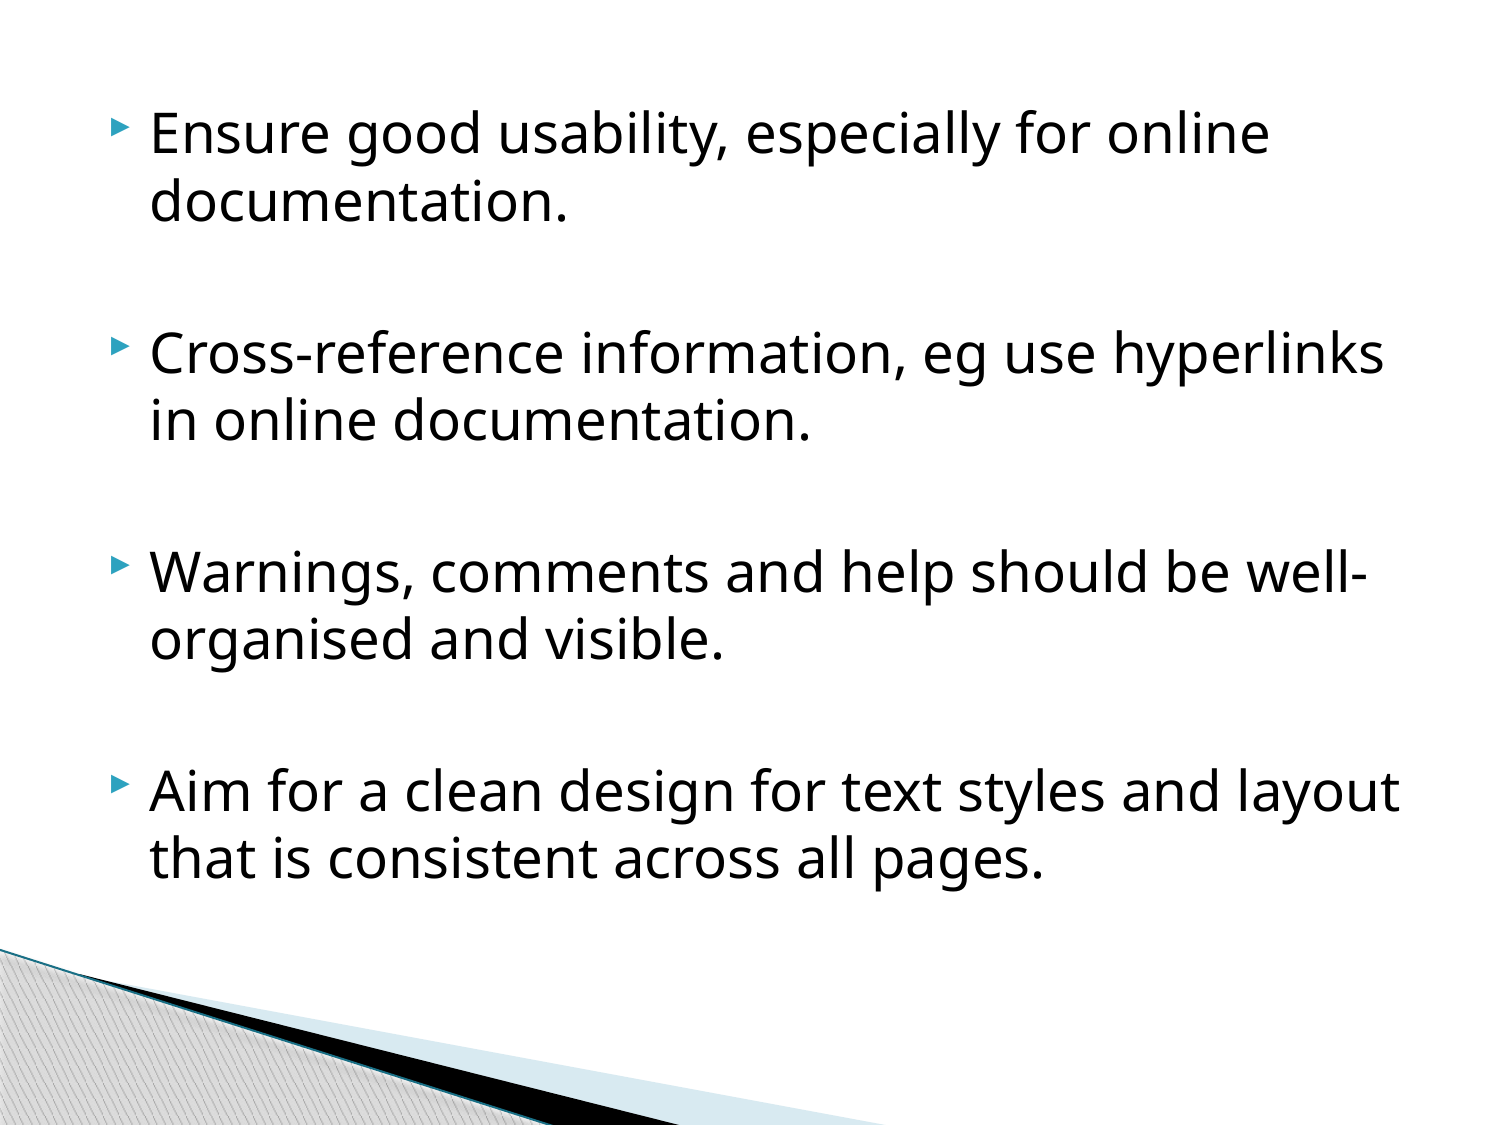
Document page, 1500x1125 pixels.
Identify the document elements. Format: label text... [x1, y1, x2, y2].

list Ensure good usability, especially for online documentation. Cross-reference information, eg use hyperlinks in online documentation. Warnings, comments and help should be well-organised and visible. Aim for a clean design for text styles and layout that is consistent across all pages. [74, 89, 1426, 986]
